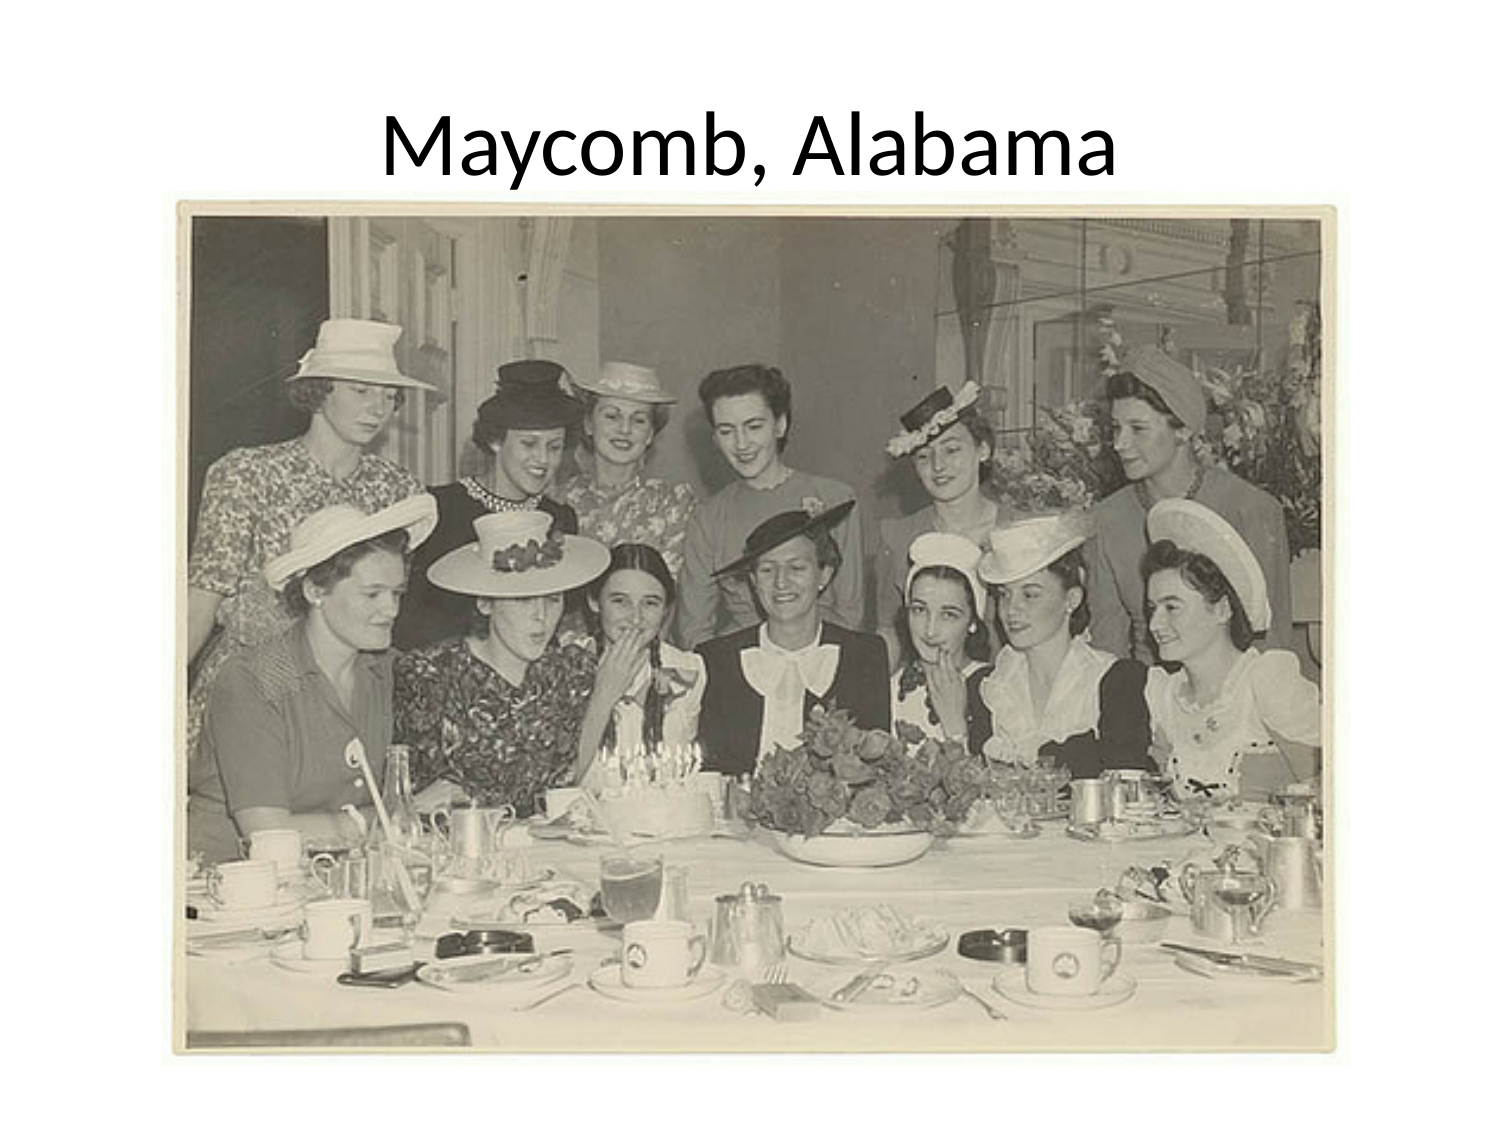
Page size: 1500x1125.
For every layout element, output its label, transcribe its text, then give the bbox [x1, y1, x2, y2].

title Maycomb, Alabama [75, 45, 1425, 233]
picture [162, 191, 1351, 1067]
